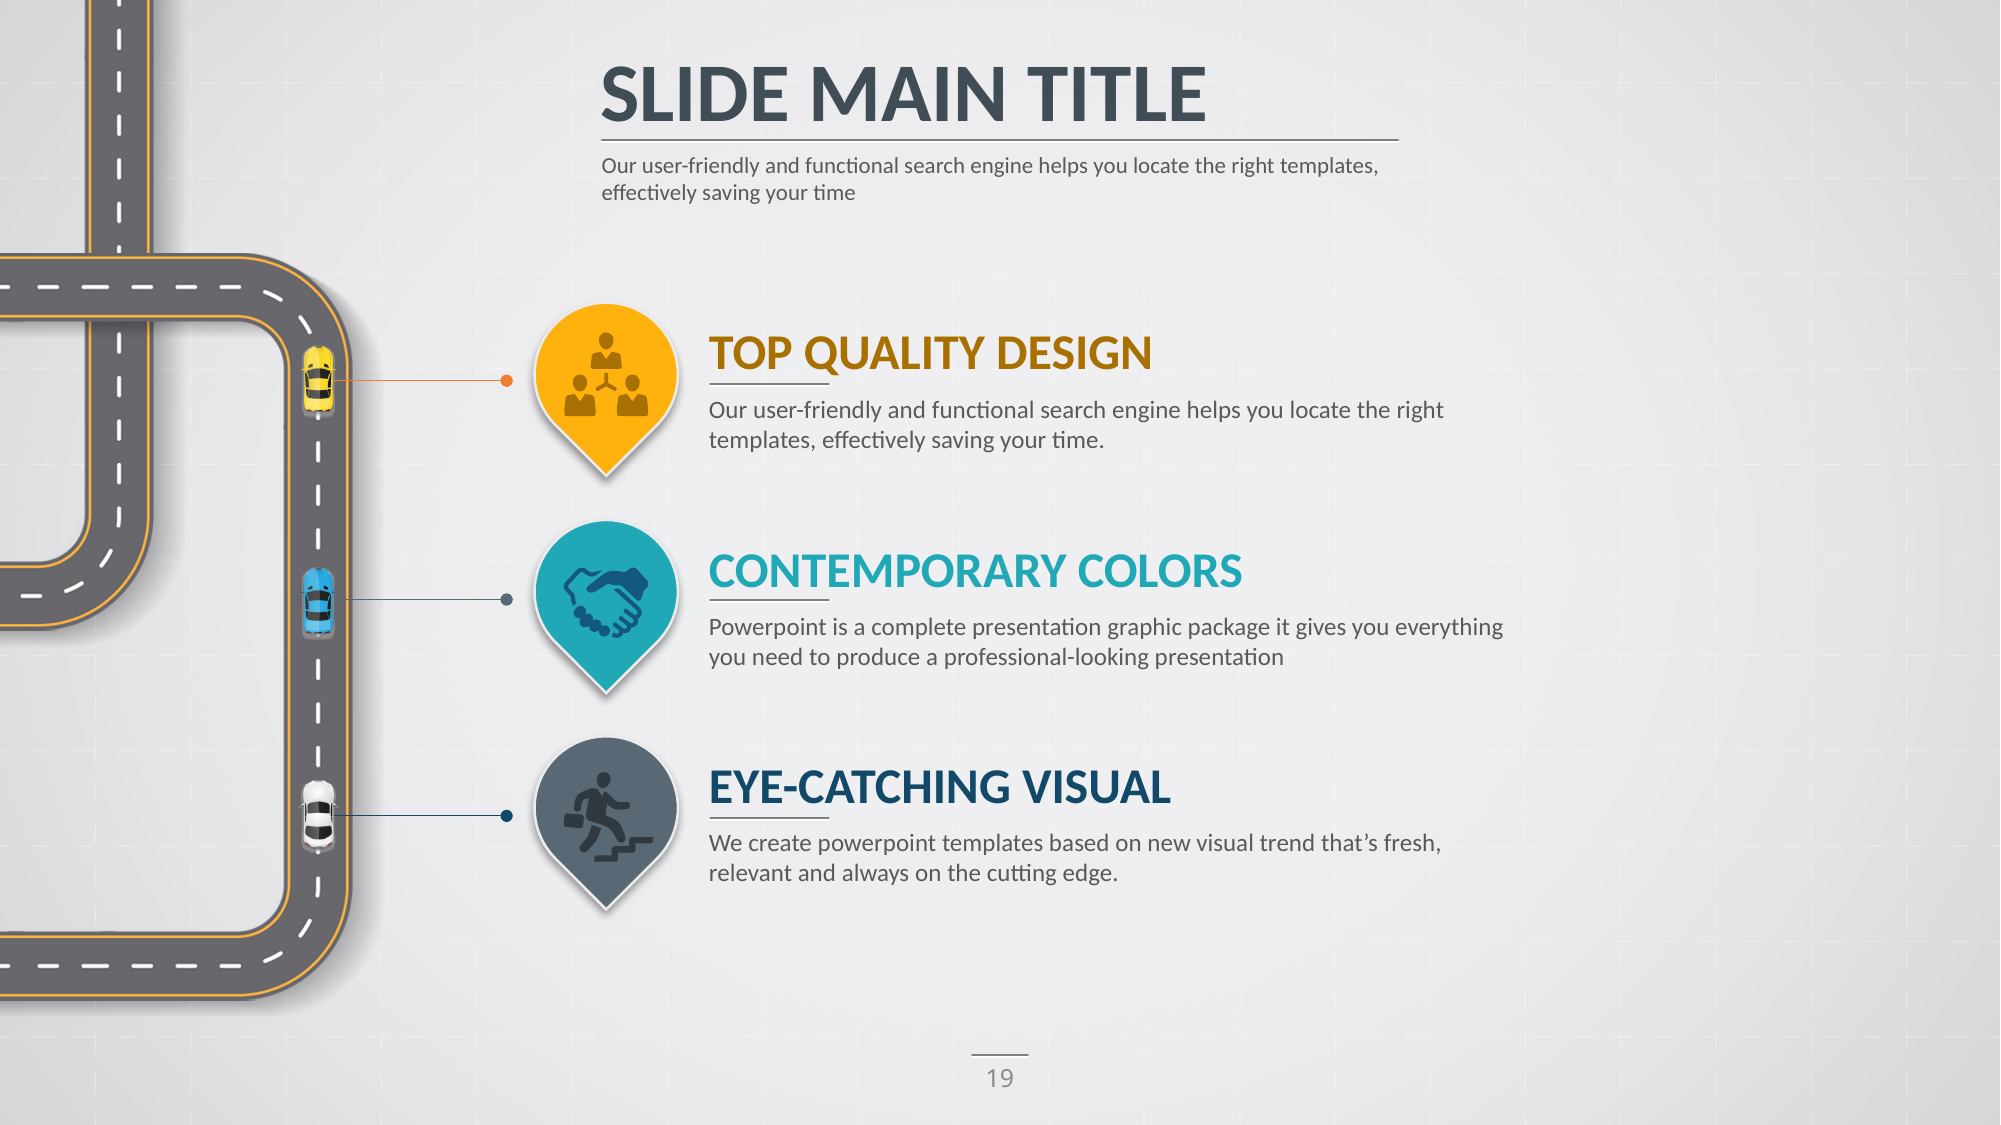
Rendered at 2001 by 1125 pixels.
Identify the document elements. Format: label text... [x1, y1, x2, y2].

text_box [694, 746, 1528, 895]
picture [0, 0, 2000, 1125]
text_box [694, 529, 1528, 679]
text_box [534, 302, 678, 447]
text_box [534, 736, 678, 880]
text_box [534, 519, 678, 664]
slide_number 19 [923, 1049, 1077, 1110]
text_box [585, 30, 1415, 214]
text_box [694, 311, 1528, 463]
